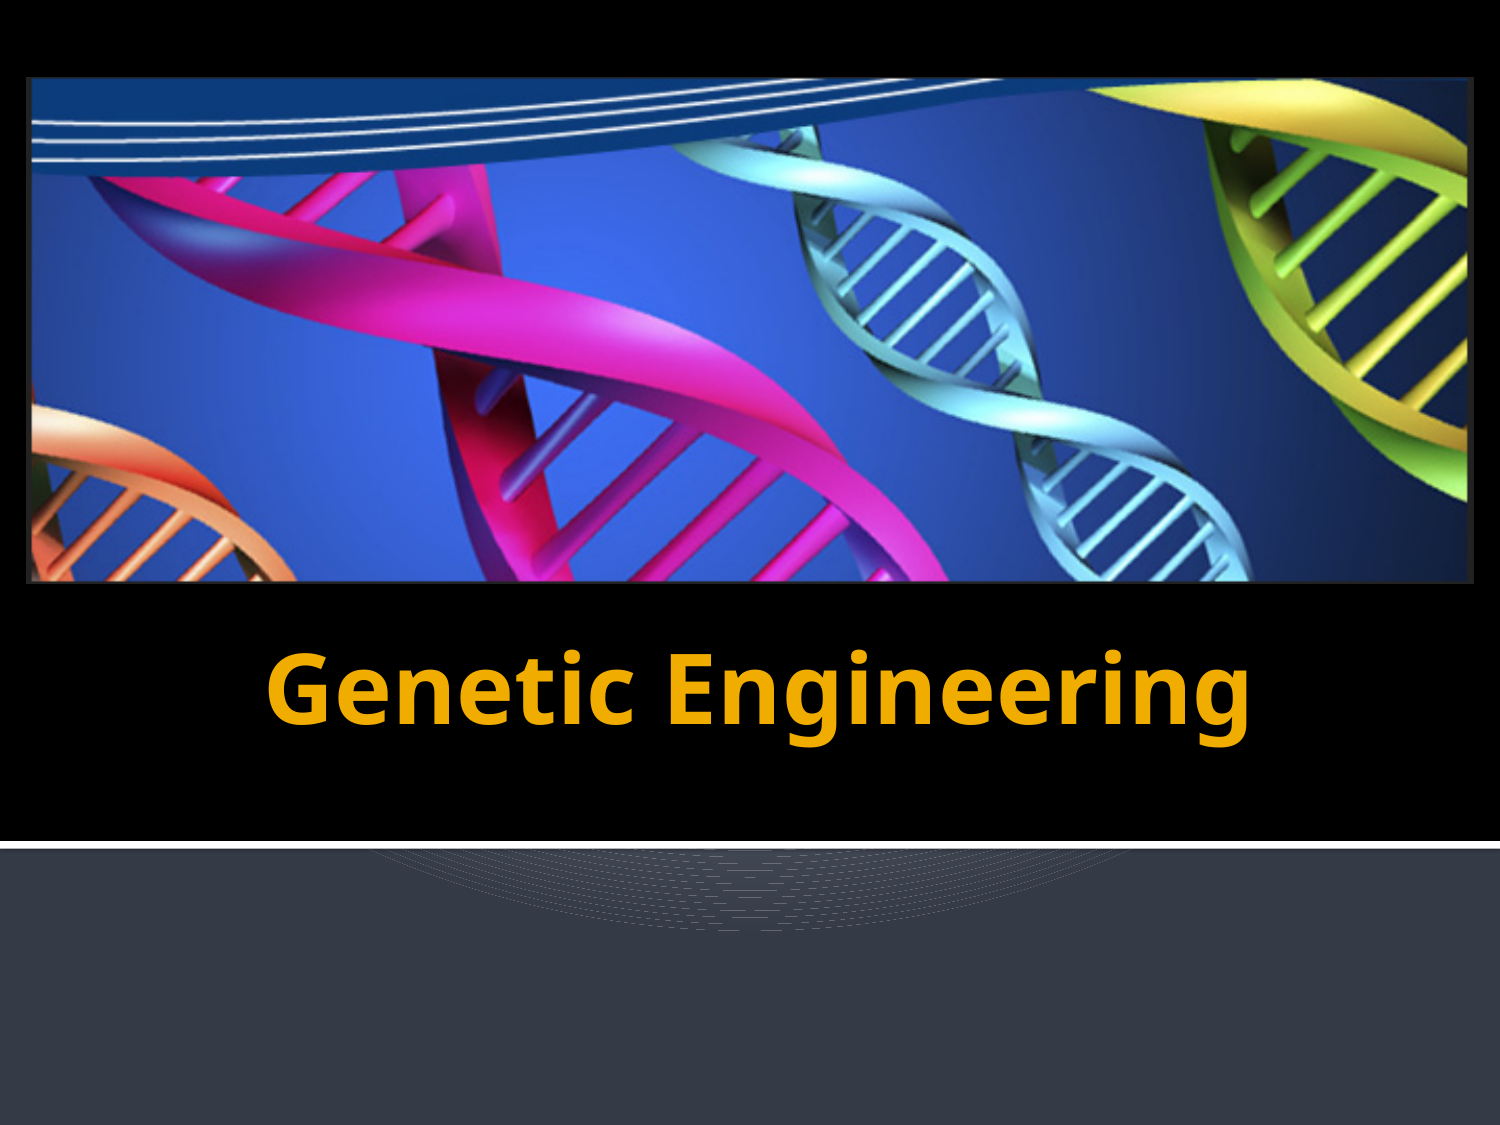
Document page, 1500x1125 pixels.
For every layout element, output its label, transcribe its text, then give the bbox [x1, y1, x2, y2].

title Genetic Engineering [112, 626, 1400, 825]
picture [25, 77, 1474, 584]
